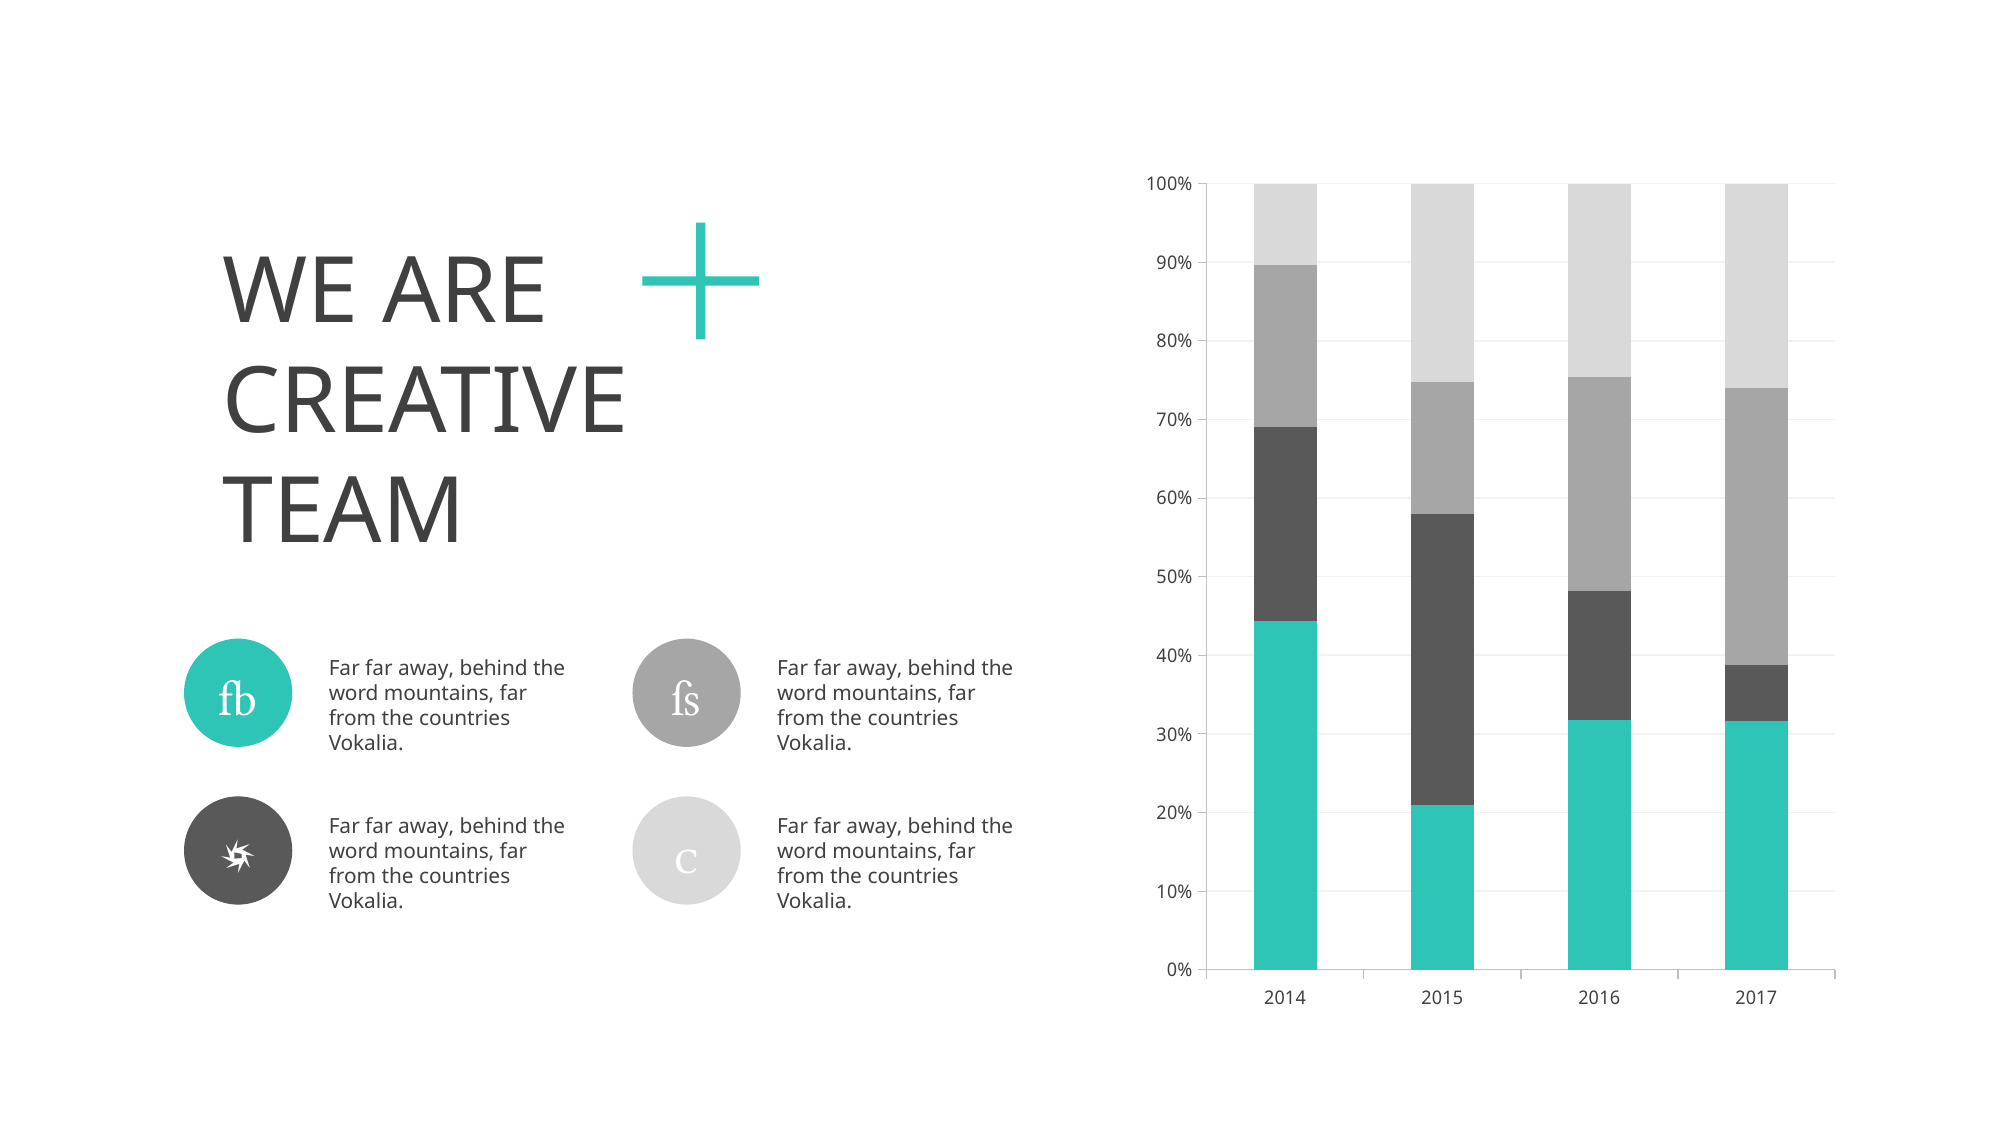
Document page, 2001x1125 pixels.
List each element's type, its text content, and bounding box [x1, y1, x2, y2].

text_box Far far away, behind the word mountains, far from the countries Vokalia. [313, 805, 590, 920]
text_box  [656, 657, 717, 733]
chart [1145, 125, 1847, 1072]
text_box  [659, 816, 714, 891]
text_box [182, 637, 294, 748]
text_box [182, 795, 294, 906]
text_box  [203, 657, 273, 733]
text_box WE ARE CREATIVE TEAM [207, 223, 644, 568]
text_box [631, 637, 742, 748]
text_box Far far away, behind the word mountains, far from the countries Vokalia. [762, 805, 1038, 920]
text_box Far far away, behind the word mountains, far from the countries Vokalia. [313, 647, 590, 762]
text_box  [201, 815, 275, 891]
text_box Far far away, behind the word mountains, far from the countries Vokalia. [762, 647, 1038, 762]
text_box [631, 795, 742, 906]
text_box [641, 222, 760, 340]
